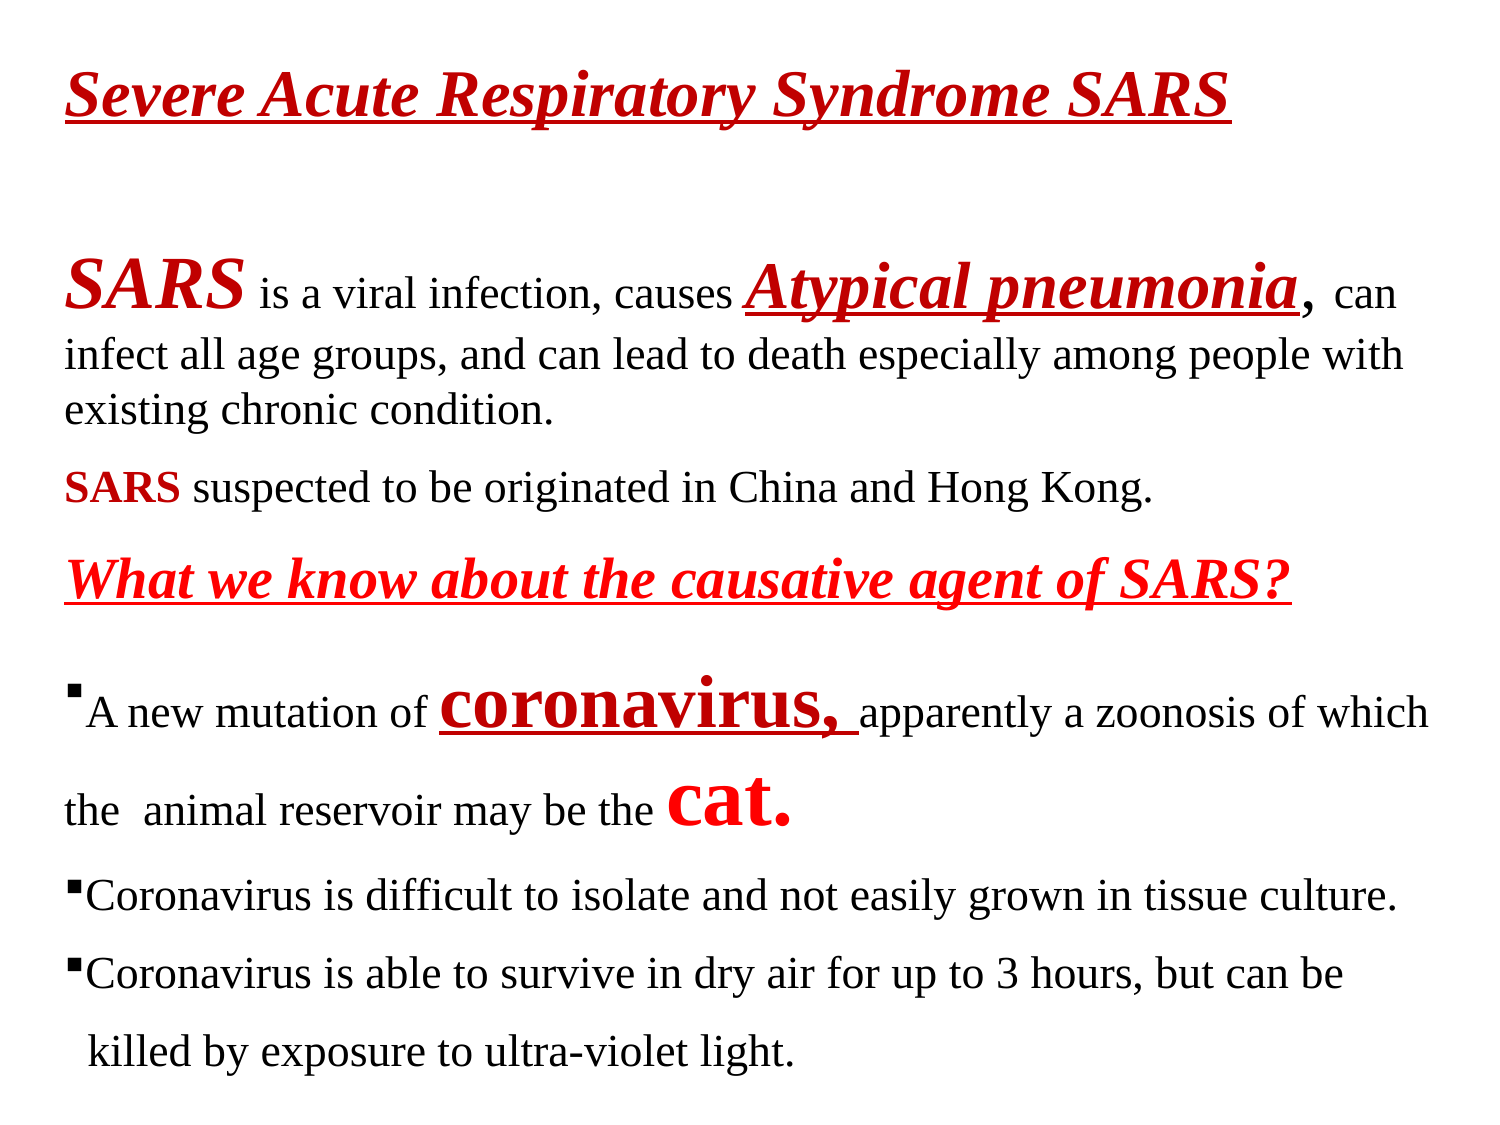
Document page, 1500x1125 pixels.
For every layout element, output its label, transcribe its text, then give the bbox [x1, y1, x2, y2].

text_box SARS is a viral infection, causes Atypical pneumonia, can infect all age groups, and can lead to death especially among people with existing chronic condition. SARS suspected to be originated in China and Hong Kong. What we know about the causative agent of SARS? A new mutation of coronavirus, apparently a zoonosis of which the animal reservoir may be the cat. Coronavirus is difficult to isolate and not easily grown in tissue culture. Coronavirus is able to survive in dry air for up to 3 hours, but can be killed by exposure to ultra-violet light. [49, 226, 1459, 1084]
text_box Severe Acute Respiratory Syndrome SARS [49, 42, 1400, 137]
